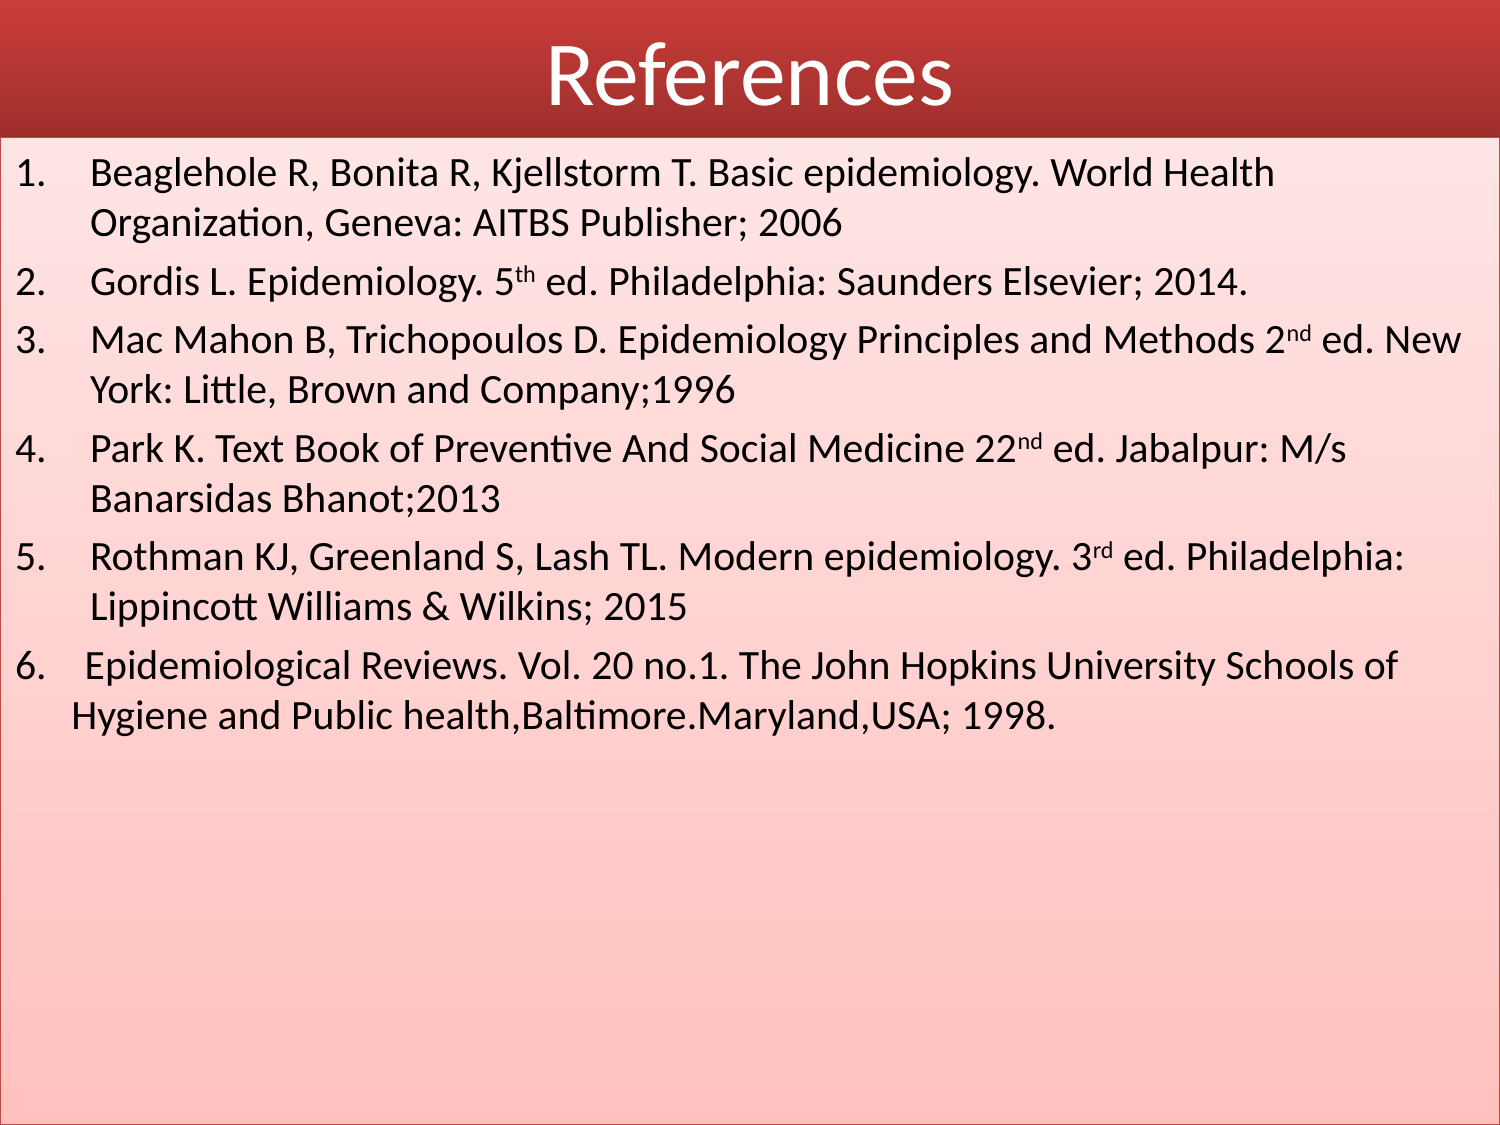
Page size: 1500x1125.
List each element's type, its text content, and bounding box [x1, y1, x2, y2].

list Beaglehole R, Bonita R, Kjellstorm T. Basic epidemiology. World Health Organization, Geneva: AITBS Publisher; 2006 Gordis L. Epidemiology. 5th ed. Philadelphia: Saunders Elsevier; 2014. Mac Mahon B, Trichopoulos D. Epidemiology Principles and Methods 2nd ed. New York: Little, Brown and Company;1996 Park K. Text Book of Preventive And Social Medicine 22nd ed. Jabalpur: M/s Banarsidas Bhanot;2013 Rothman KJ, Greenland S, Lash TL. Modern epidemiology. 3rd ed. Philadelphia: Lippincott Williams & Wilkins; 2015 6. Epidemiological Reviews. Vol. 20 no.1. The John Hopkins University Schools of Hygiene and Public health,Baltimore.Maryland,USA; 1998. [0, 137, 1500, 1125]
title References [0, 0, 1500, 137]
